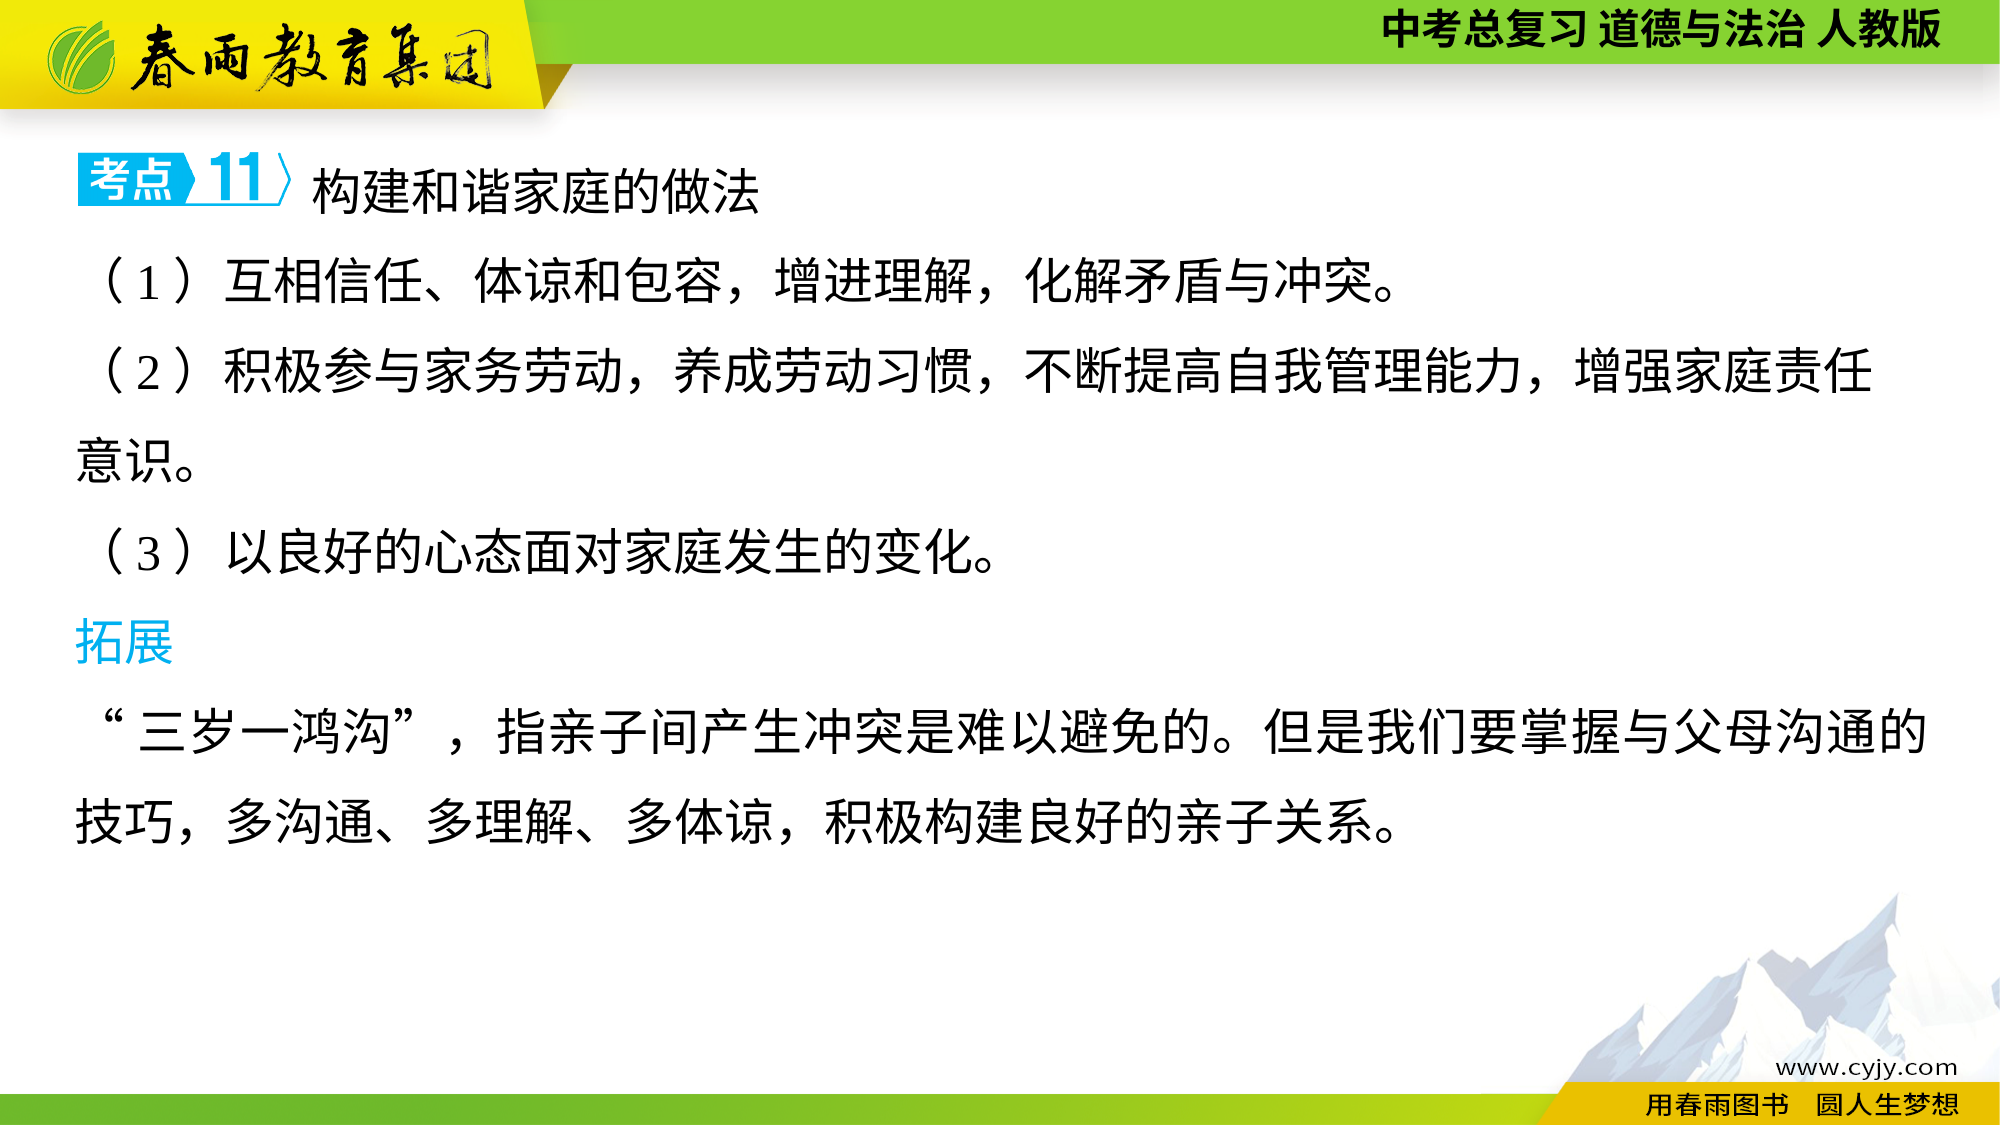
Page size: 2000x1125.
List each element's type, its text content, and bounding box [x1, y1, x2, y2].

list 构建和谐家庭的做法 （1）互相信任、体谅和包容，增进理解，化解矛盾与冲突。 （2）积极参与家务劳动，养成劳动习惯，不断提高自我管理能力，增强家庭责任 意识。 （3）以良好的心态面对家庭发生的变化。 拓展 “三岁一鸿沟”，指亲子间产生冲突是难以避免的。但是我们要掌握与父母沟通的技巧，多沟通、多理解、多体谅，积极构建良好的亲子关系。 [59, 122, 1944, 865]
picture [0, 0, 2000, 1125]
